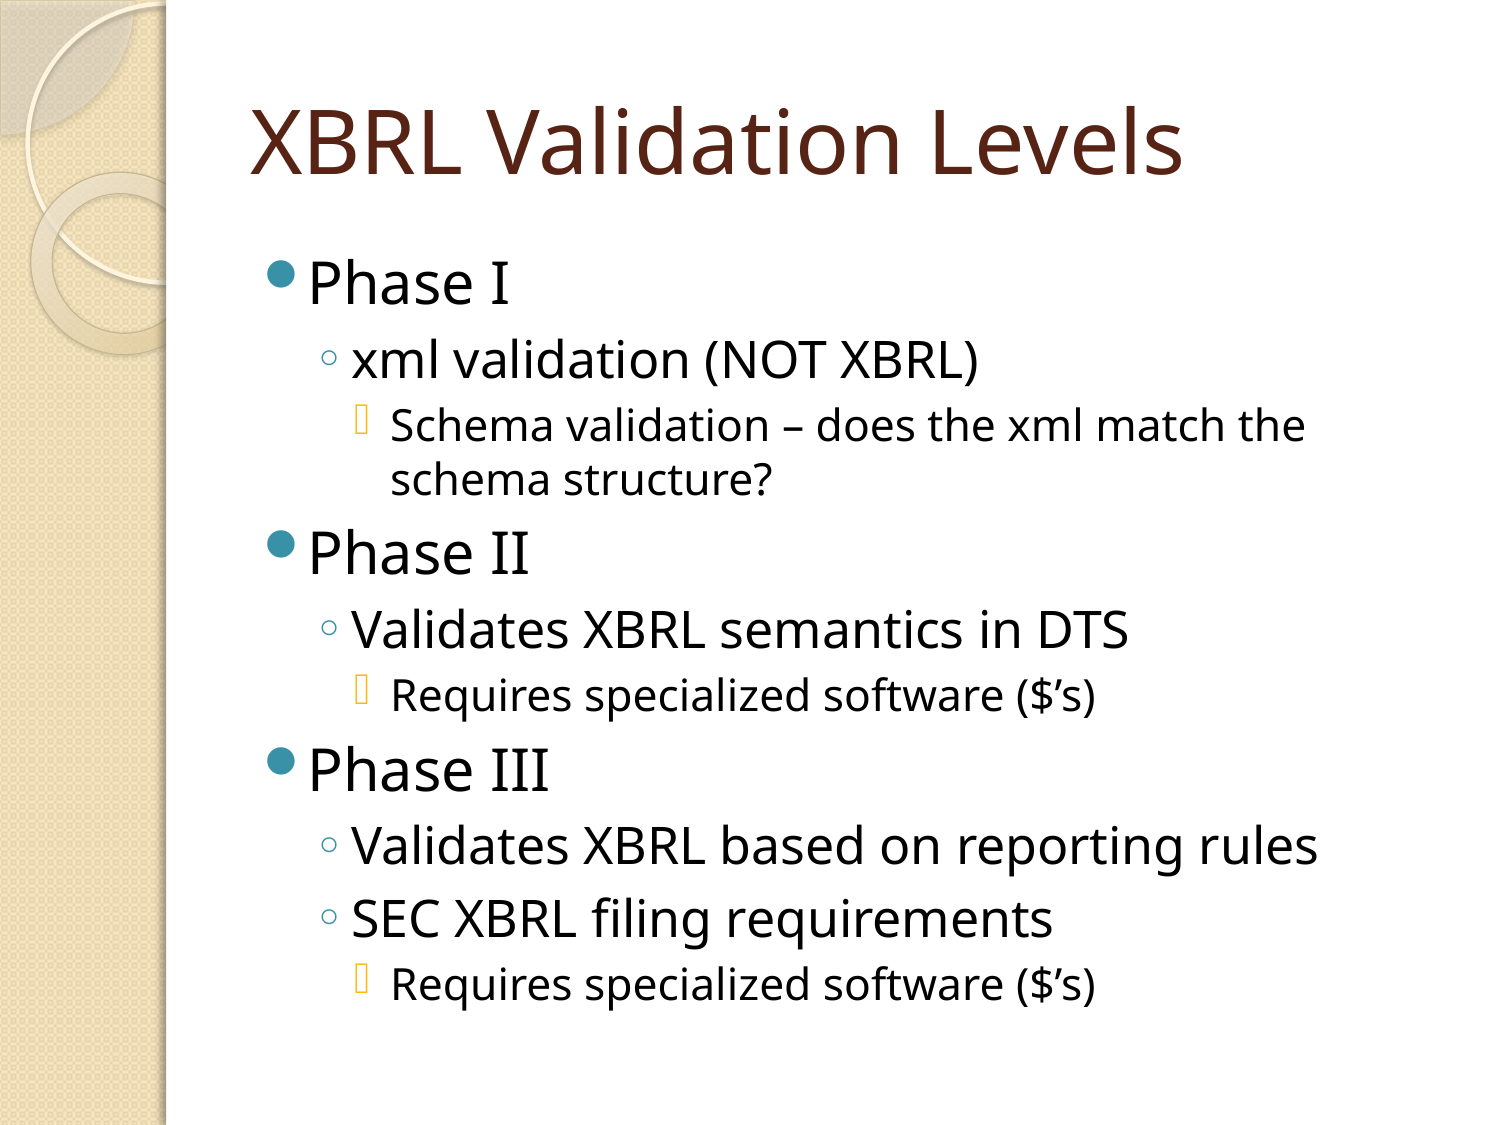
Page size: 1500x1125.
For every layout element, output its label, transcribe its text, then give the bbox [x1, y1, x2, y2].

title XBRL Validation Levels [235, 45, 1466, 233]
list Phase I xml validation (NOT XBRL) Schema validation – does the xml match the schema structure? Phase II Validates XBRL semantics in DTS Requires specialized software ($’s) Phase III Validates XBRL based on reporting rules SEC XBRL filing requirements Requires specialized software ($’s) [235, 237, 1466, 1025]
